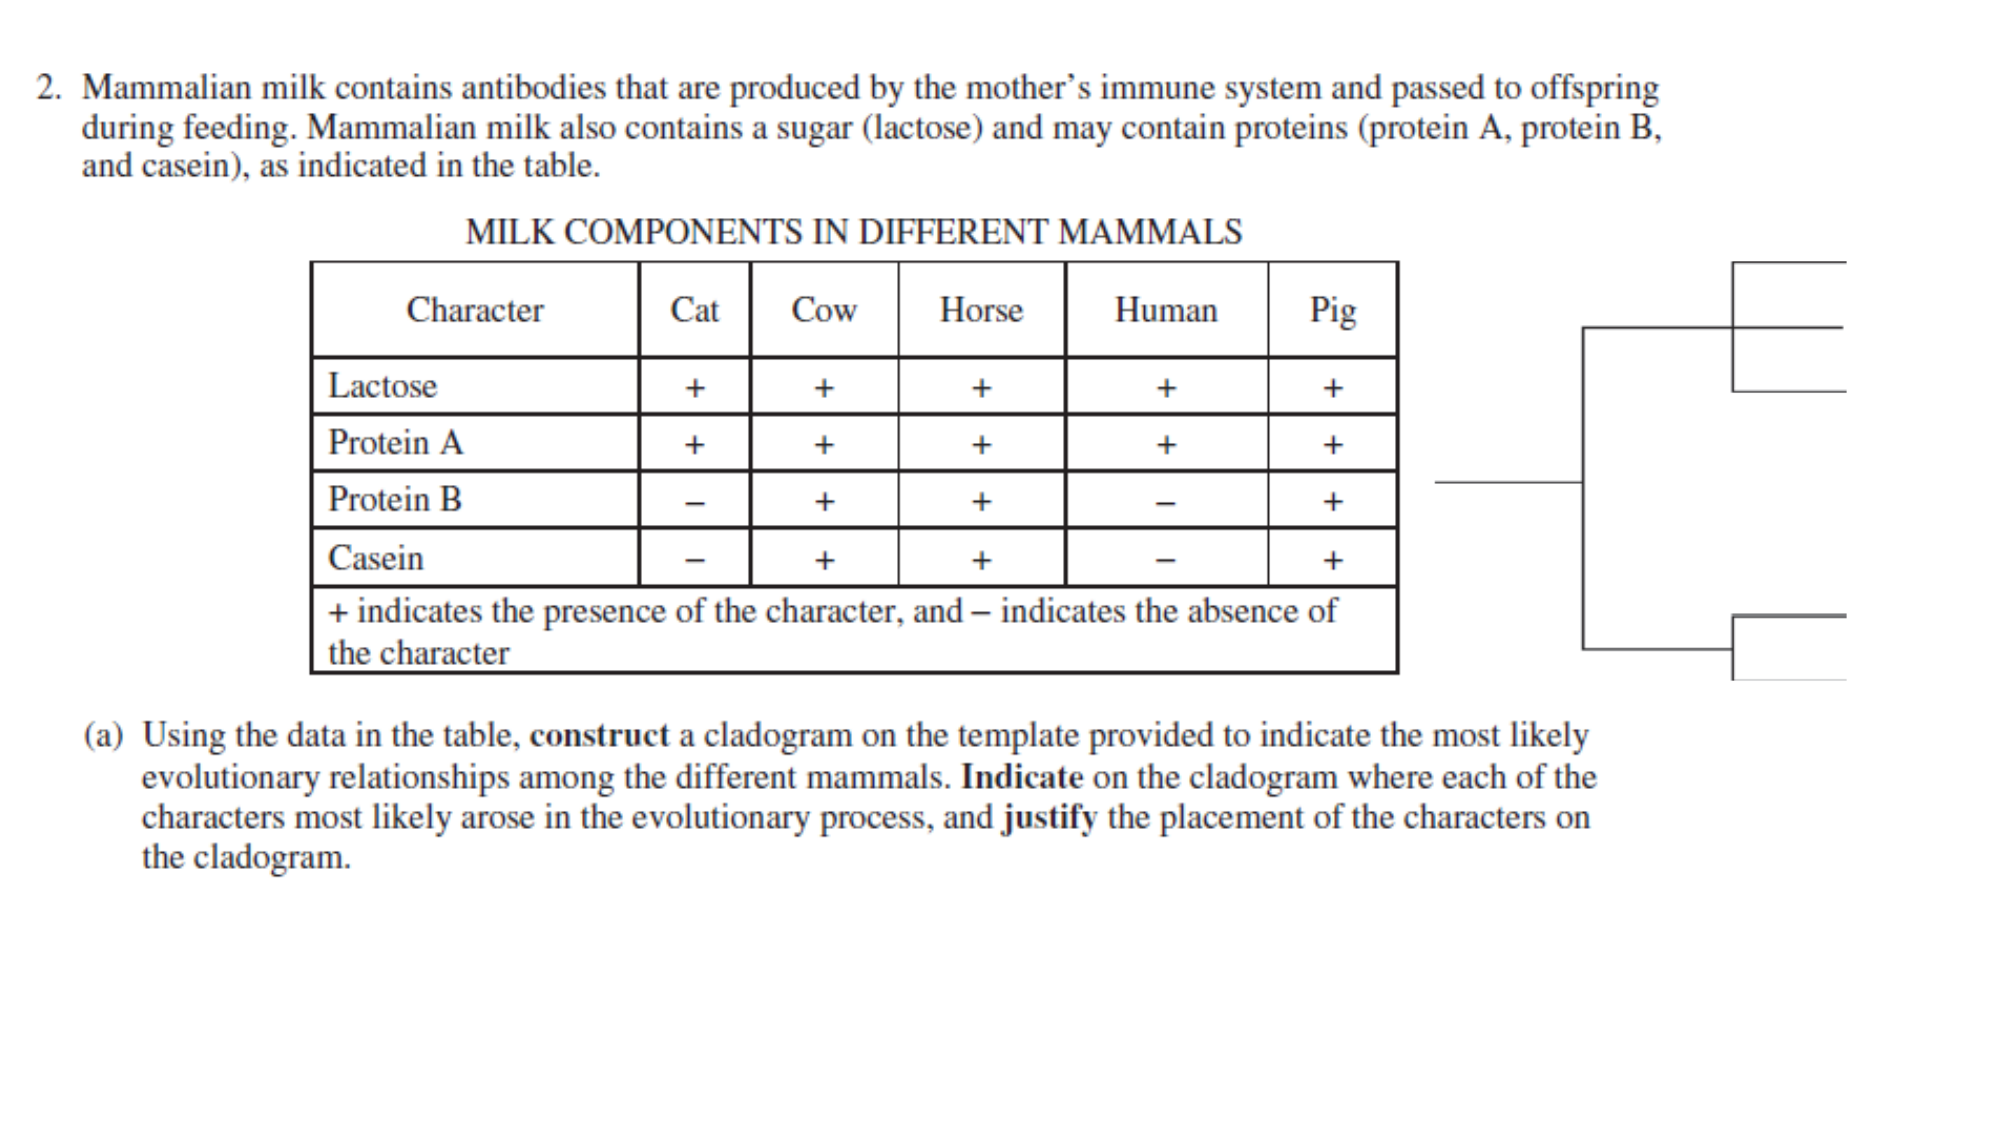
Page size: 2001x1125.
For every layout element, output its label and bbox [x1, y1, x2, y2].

picture [17, 51, 1908, 890]
